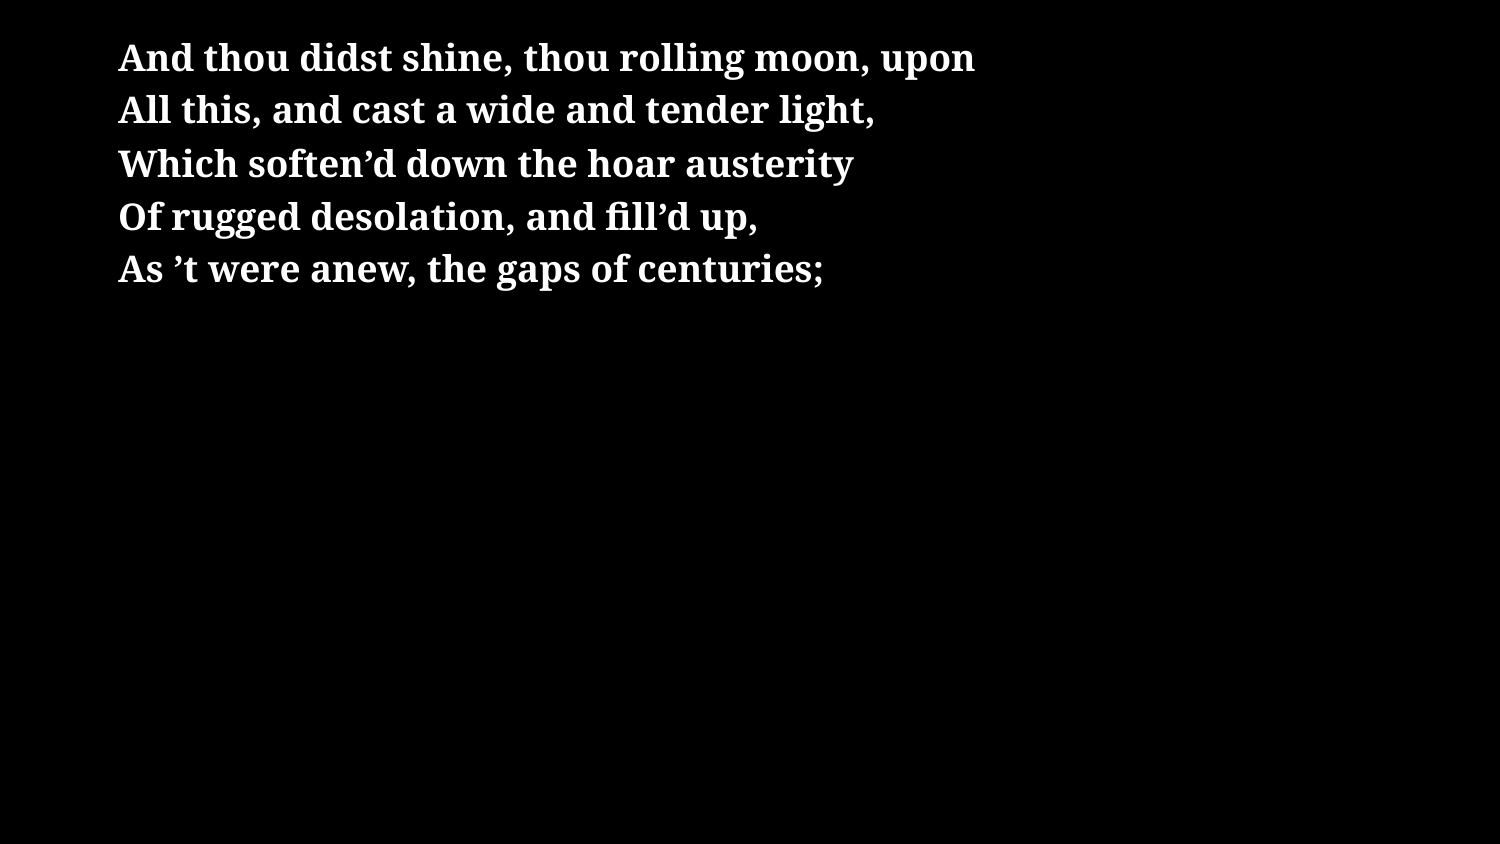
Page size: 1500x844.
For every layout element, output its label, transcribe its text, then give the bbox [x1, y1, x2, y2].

title And thou didst shine, thou rolling moon, upon All this, and cast a wide and tender light, Which soften’d down the hoar austerity Of rugged desolation, and fill’d up, As ’t were anew, the gaps of centuries; [103, 17, 1397, 299]
